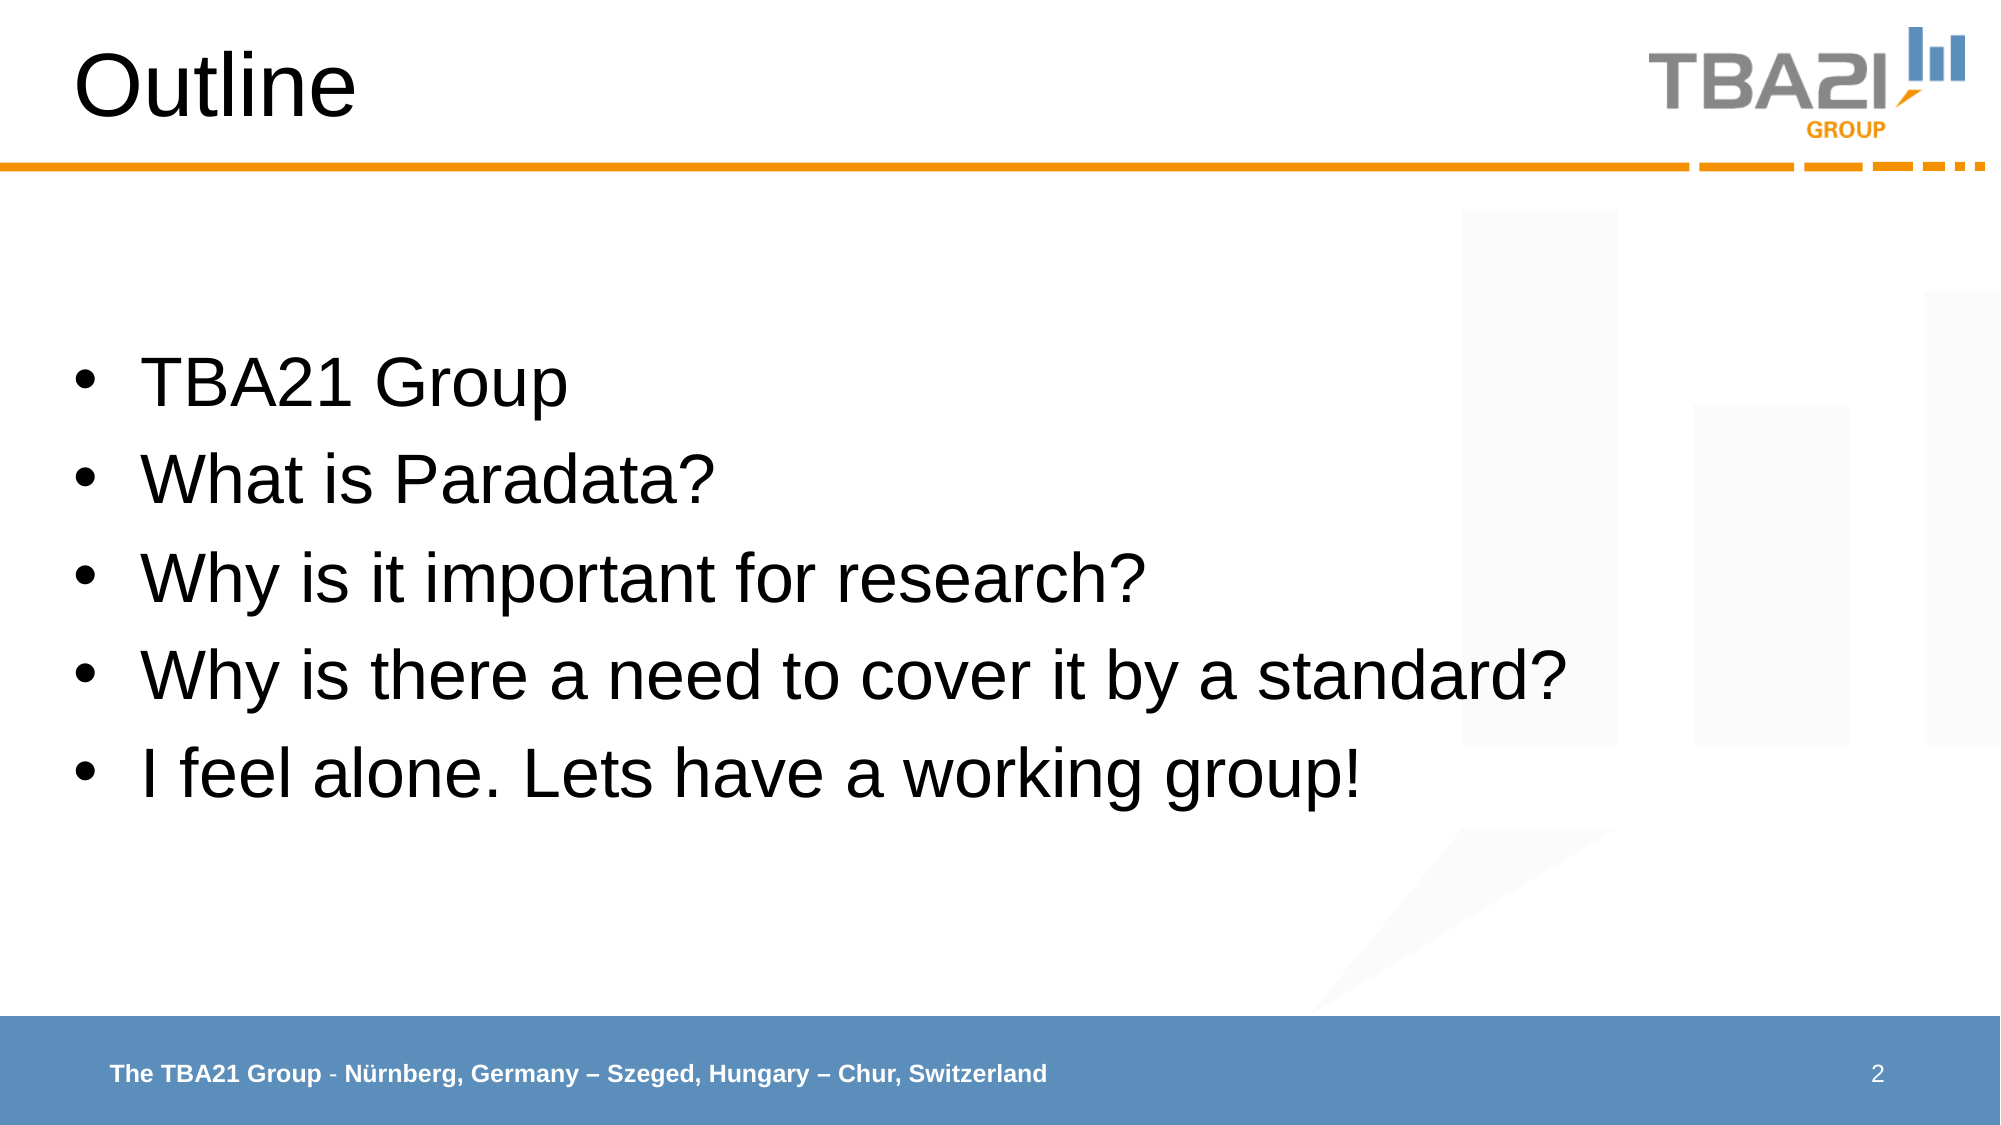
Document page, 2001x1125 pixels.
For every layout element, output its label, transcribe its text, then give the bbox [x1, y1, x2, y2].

slide_number 2 [1433, 1042, 1900, 1103]
title Outline [58, 5, 1615, 156]
picture [1649, 27, 1965, 138]
list TBA21 Group What is Paradata? Why is it important for research? Why is there a need to cover it by a standard? I feel alone. Lets have a working group! [58, 230, 1900, 989]
